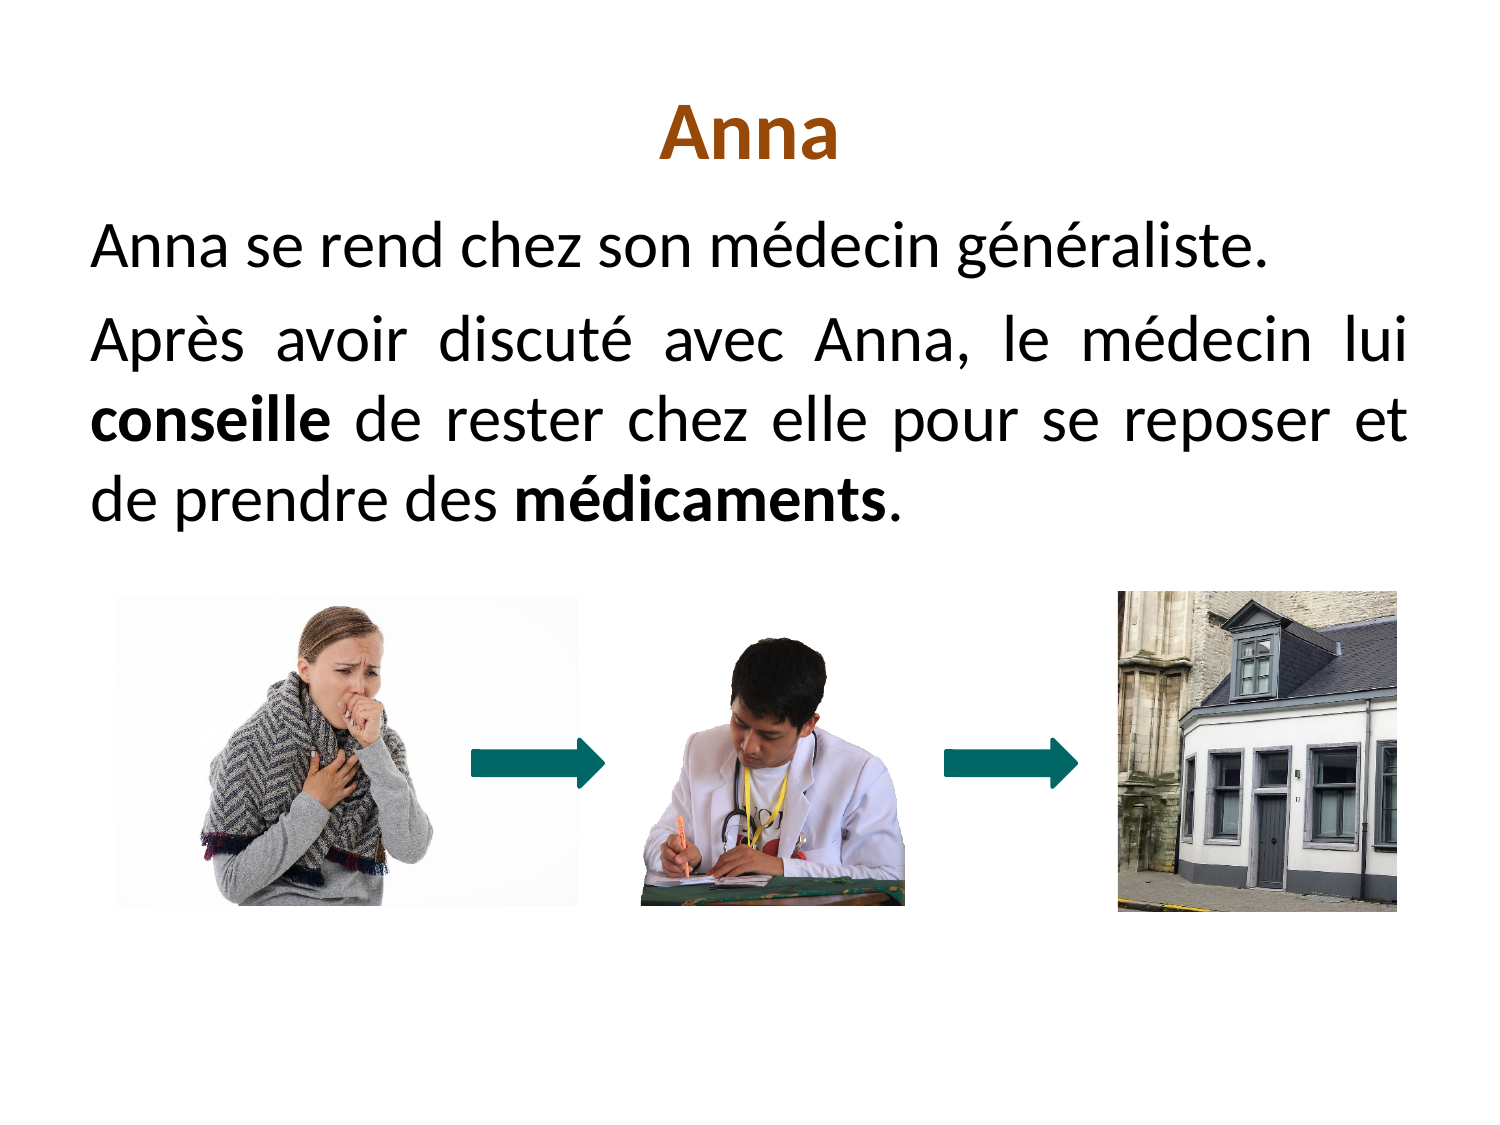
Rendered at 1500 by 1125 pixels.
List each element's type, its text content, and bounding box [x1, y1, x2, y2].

title Anna [75, 45, 1425, 193]
picture [115, 597, 905, 906]
list Anna se rend chez son médecin généraliste. Après avoir discuté avec Anna, le médecin lui conseille de rester chez elle pour se reposer et de prendre des médicaments. [75, 193, 1425, 1003]
picture [1117, 591, 1398, 912]
text_box [944, 737, 1079, 789]
